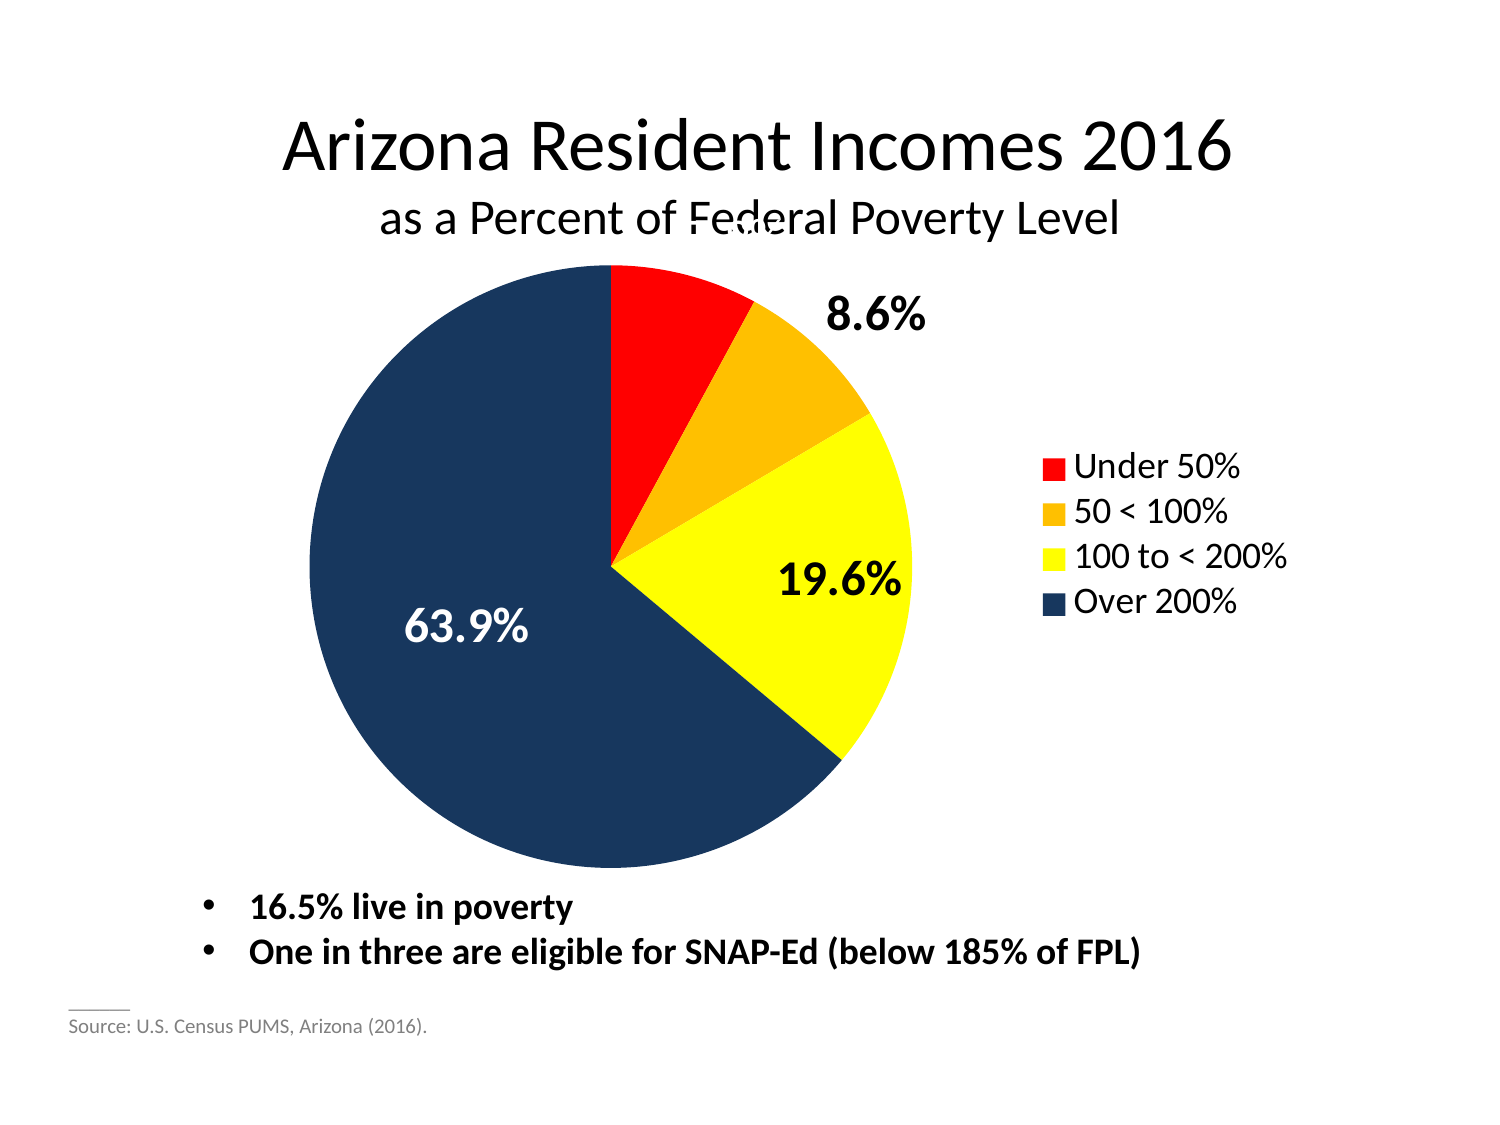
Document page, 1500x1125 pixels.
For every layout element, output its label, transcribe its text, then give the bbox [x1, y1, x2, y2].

text_box ______ Source: U.S. Census PUMS, Arizona (2016). [53, 980, 443, 1046]
chart [187, 199, 1313, 875]
text_box 16.5% live in poverty One in three are eligible for SNAP-Ed (below 185% of FPL) [187, 882, 1300, 980]
title Arizona Resident Incomes 2016 as a Percent of Federal Poverty Level [75, 87, 1425, 275]
